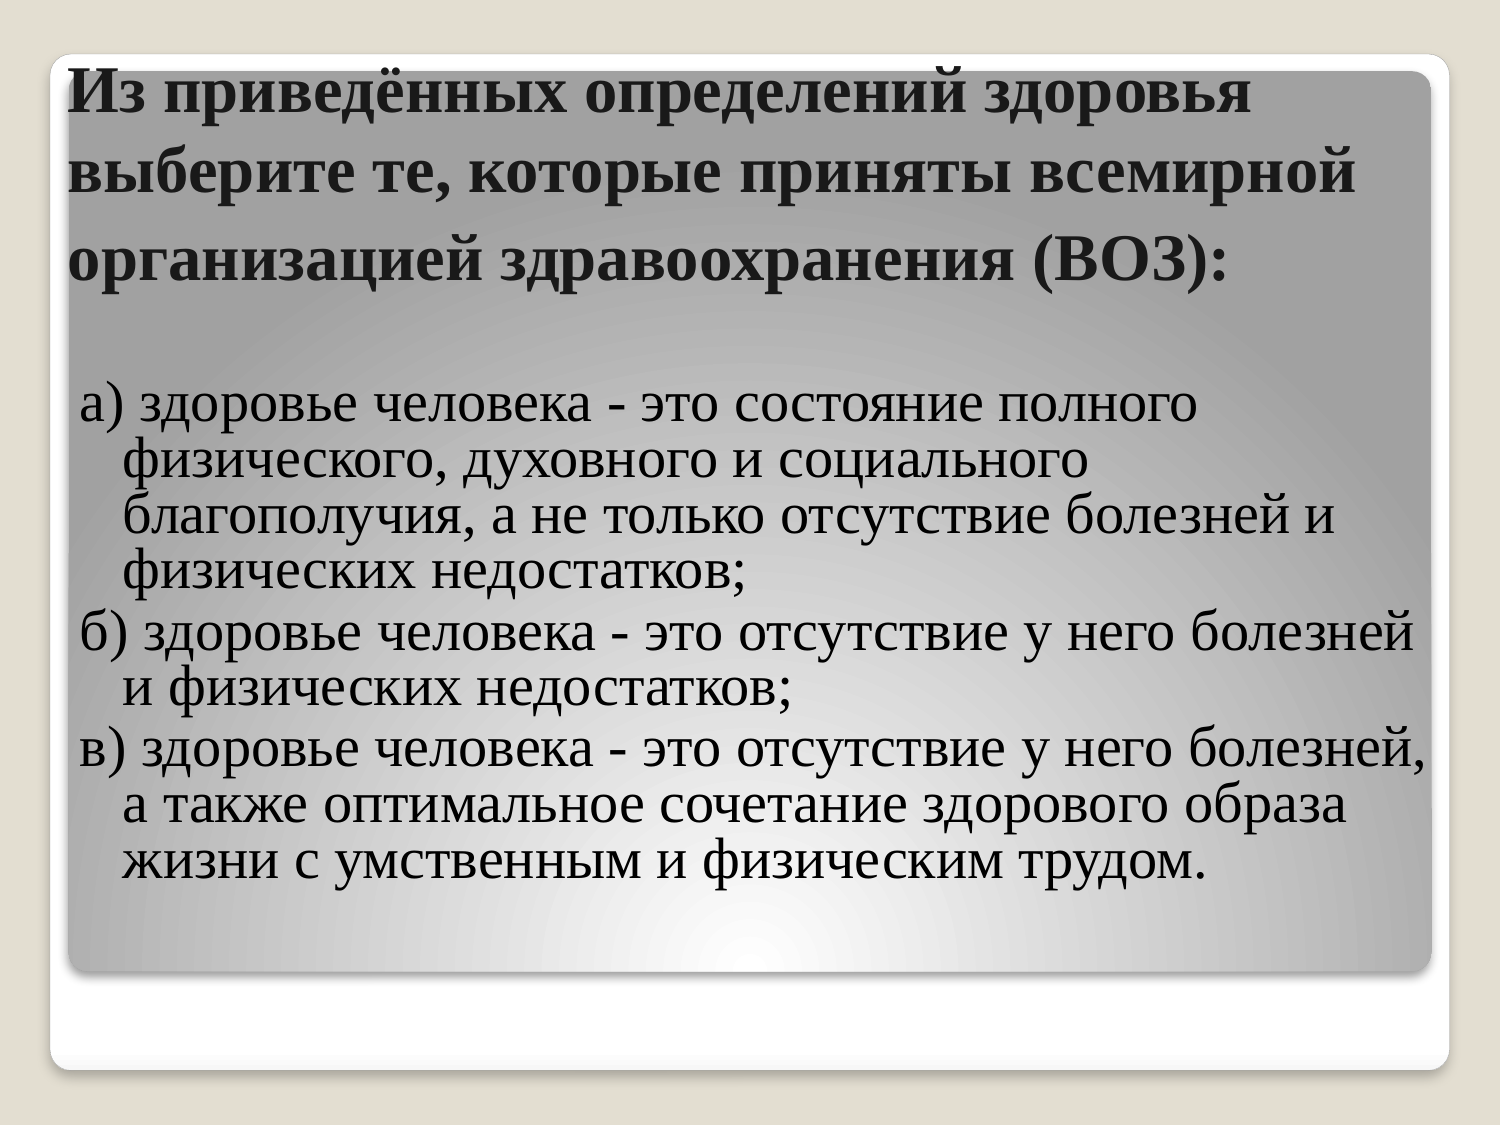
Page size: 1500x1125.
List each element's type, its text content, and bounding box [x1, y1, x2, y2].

title Из приведённых определений здоровья выберите те, которые приняты всемирной организацией здравоохранения (ВОЗ): [53, 37, 1447, 304]
list а) здоровье человека - это состояние полного физического, духовного и социального благополучия, а не только отсутствие болезней и физических недостатков; б) здоровье человека - это отсутствие у него болезней и физических недостатков; в) здоровье человека - это отсутствие у него болезней, а также оптимальное сочетание здорового образа жизни с умственным и физическим трудом. [49, 361, 1451, 1001]
